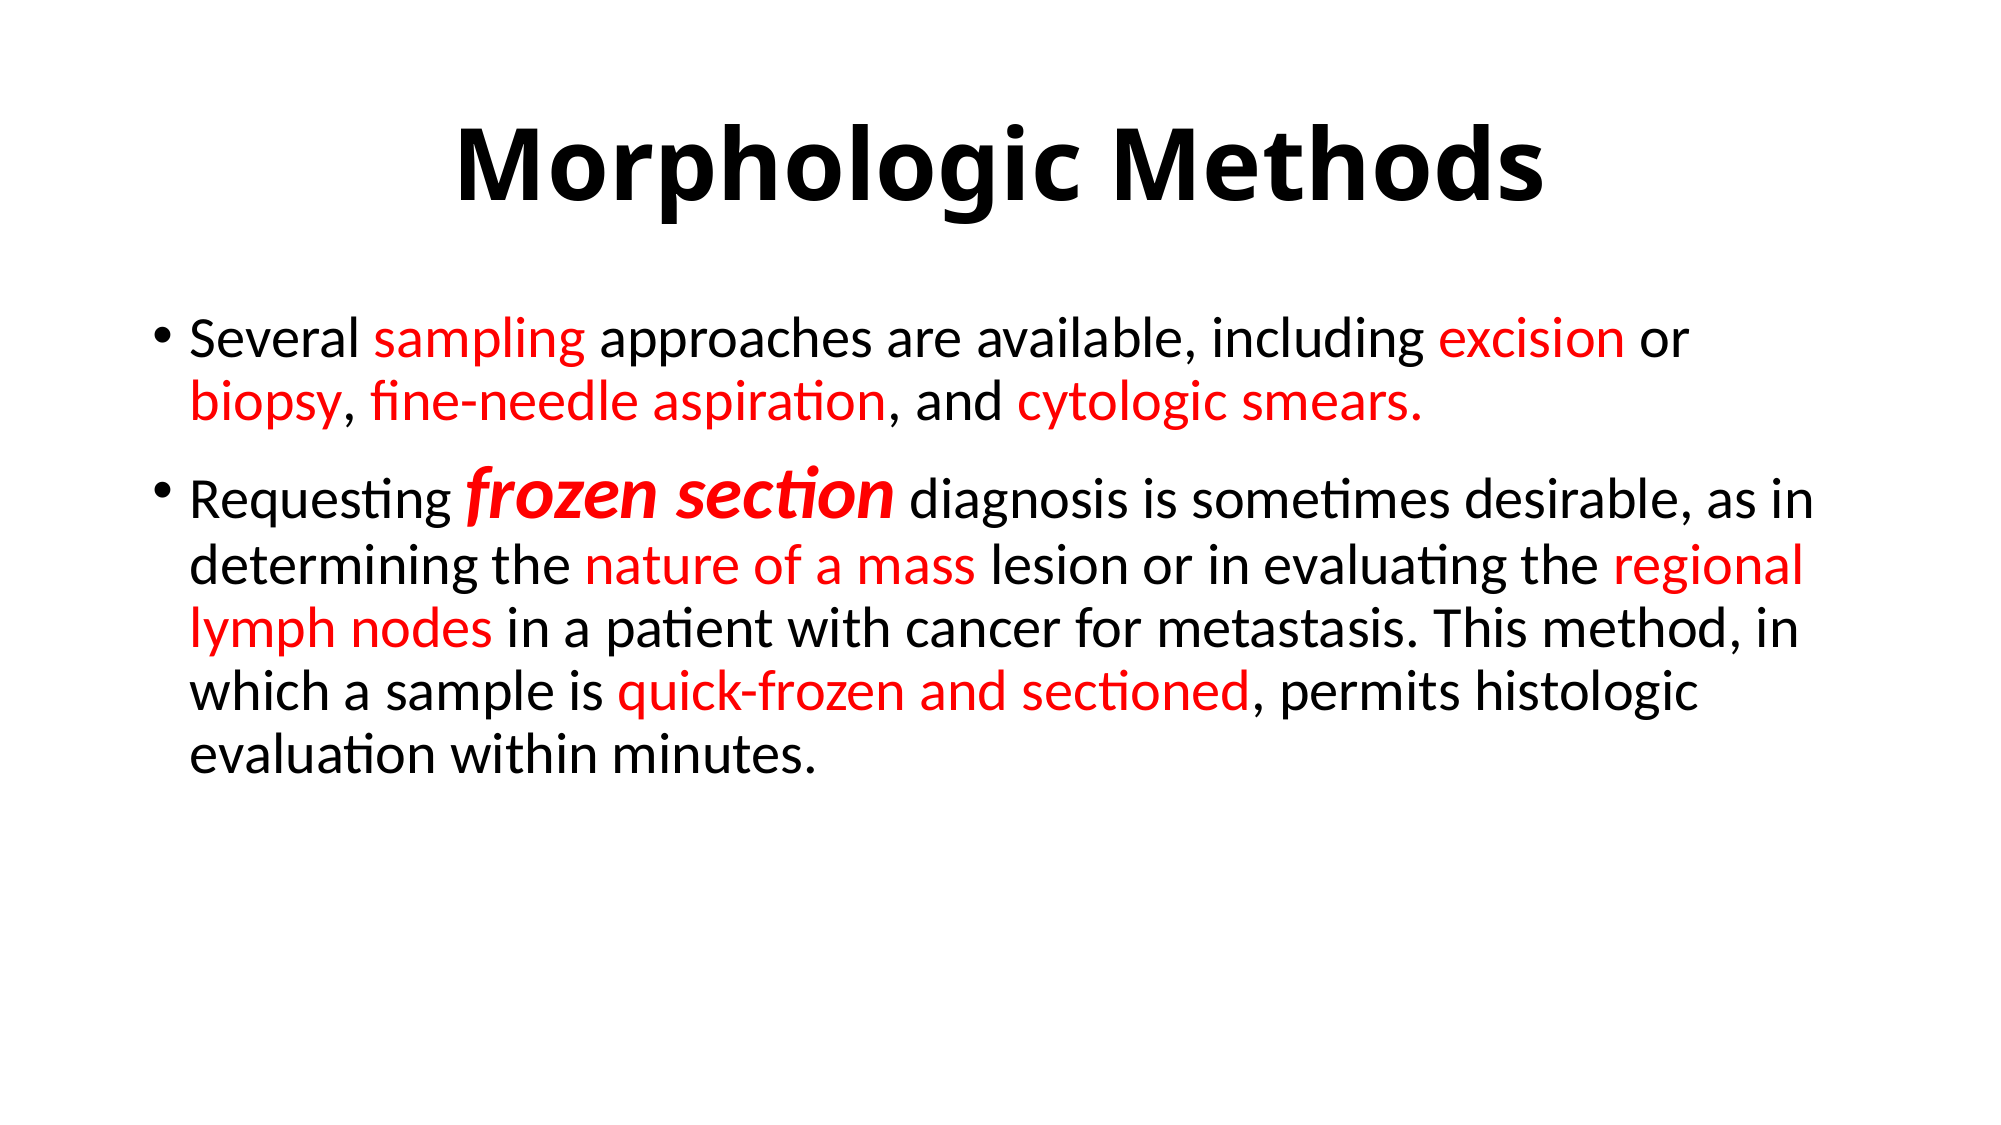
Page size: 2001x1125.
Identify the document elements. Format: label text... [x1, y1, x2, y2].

title Morphologic Methods [137, 59, 1863, 278]
list Several sampling approaches are available, including excision or biopsy, fine-needle aspiration, and cytologic smears. Requesting frozen section diagnosis is sometimes desirable, as in determining the nature of a mass lesion or in evaluating the regional lymph nodes in a patient with cancer for metastasis. This method, in which a sample is quick-frozen and sectioned, permits histologic evaluation within minutes. [137, 299, 1863, 1014]
